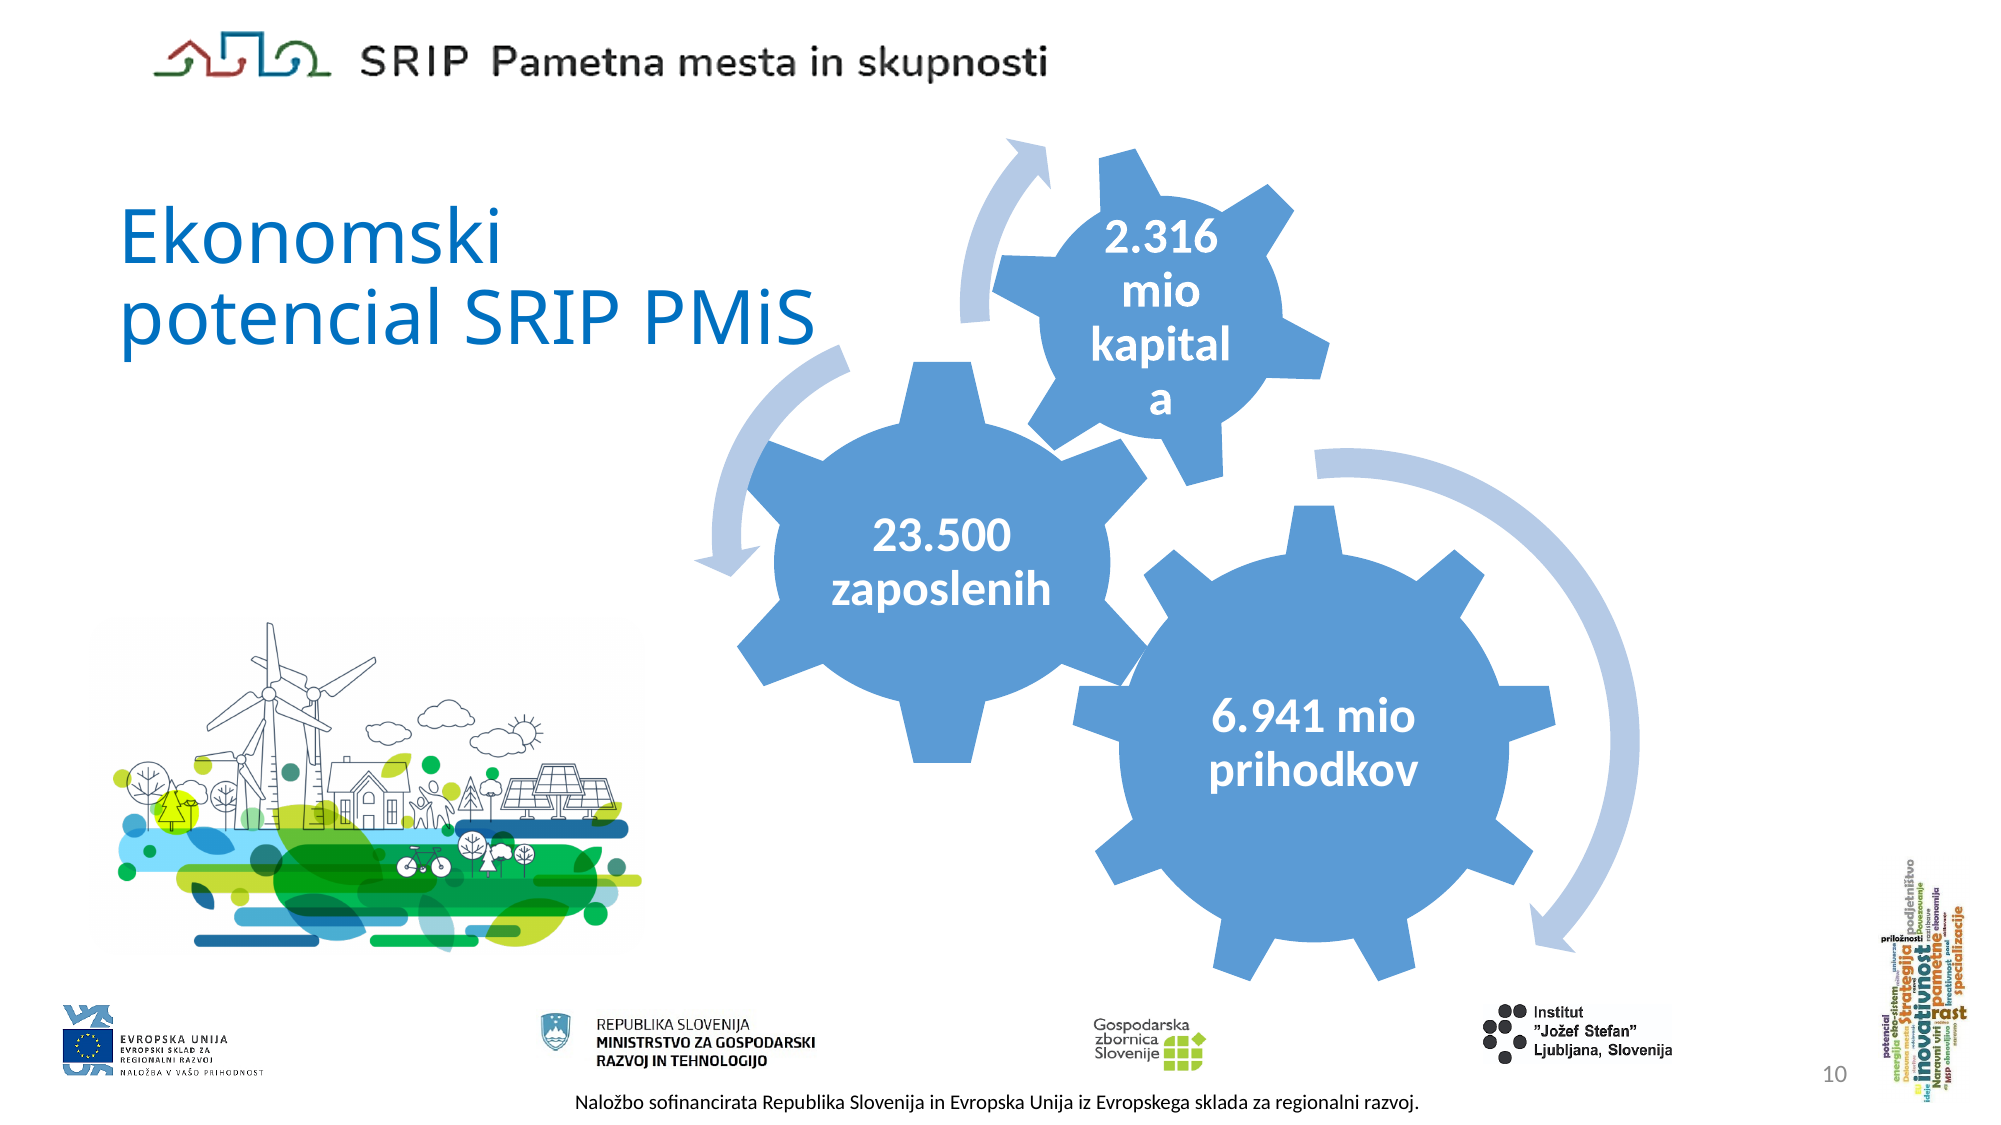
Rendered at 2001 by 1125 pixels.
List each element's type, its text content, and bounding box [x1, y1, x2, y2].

title Ekonomski potencial SRIP PMiS [103, 170, 407, 388]
picture [536, 1009, 817, 1069]
picture [1483, 1004, 1672, 1042]
picture [138, 16, 1058, 87]
picture [62, 1004, 264, 1076]
picture [1878, 856, 1970, 1103]
picture [89, 617, 645, 955]
picture [1090, 1013, 1211, 1073]
slide_number 10 [1412, 1042, 1863, 1103]
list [407, 104, 1822, 992]
